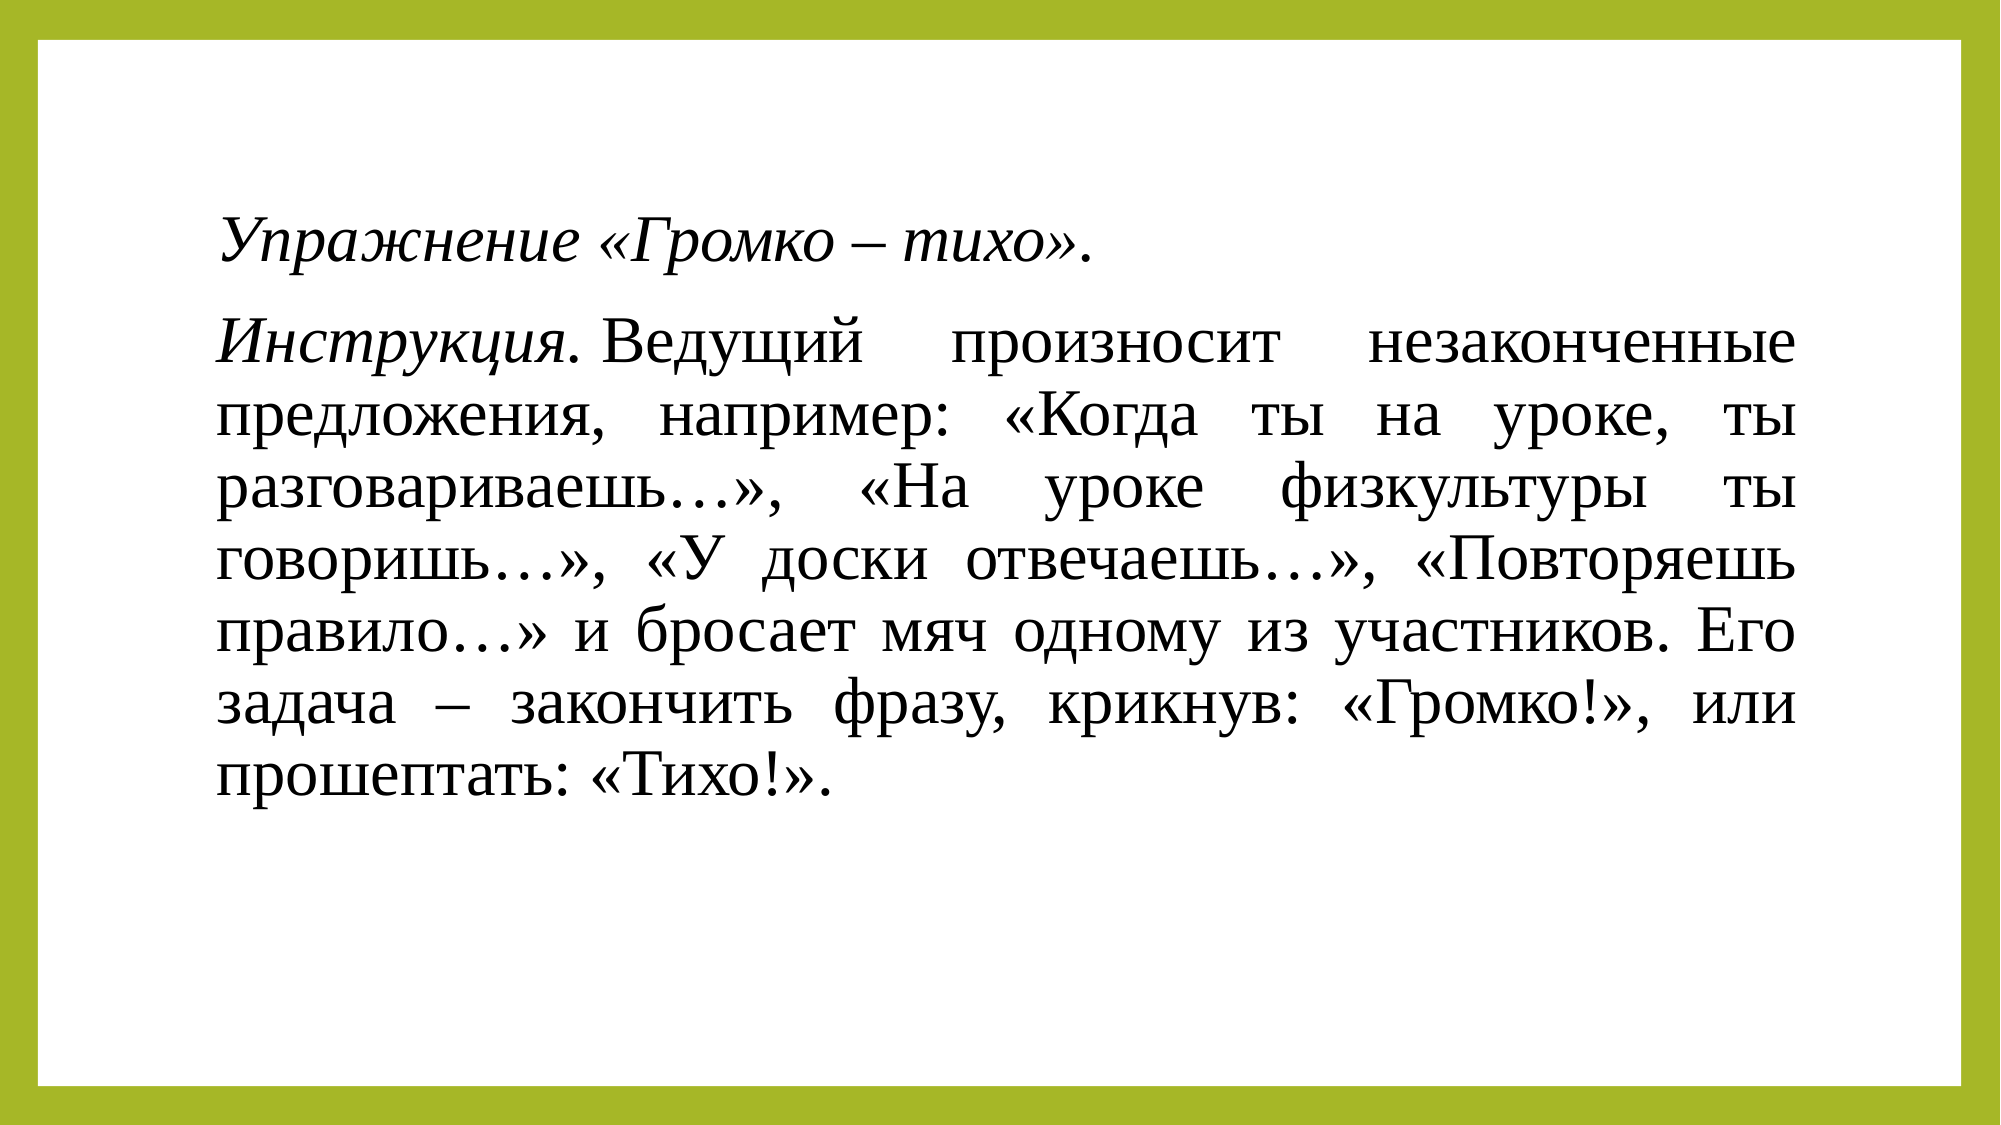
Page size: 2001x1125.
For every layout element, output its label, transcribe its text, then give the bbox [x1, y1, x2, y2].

list Упражнение «Громко – тихо». Инструкция. Ведущий произносит незаконченные предложения, например: «Когда ты на уроке, ты разговариваешь…», «На уроке физкультуры ты говоришь…», «У доски отвечаешь…», «Повторяешь правило…» и бросает мяч одному из участников. Его задача – закончить фразу, крикнув: «Громко!», или прошептать: «Тихо!». [194, 196, 1814, 860]
